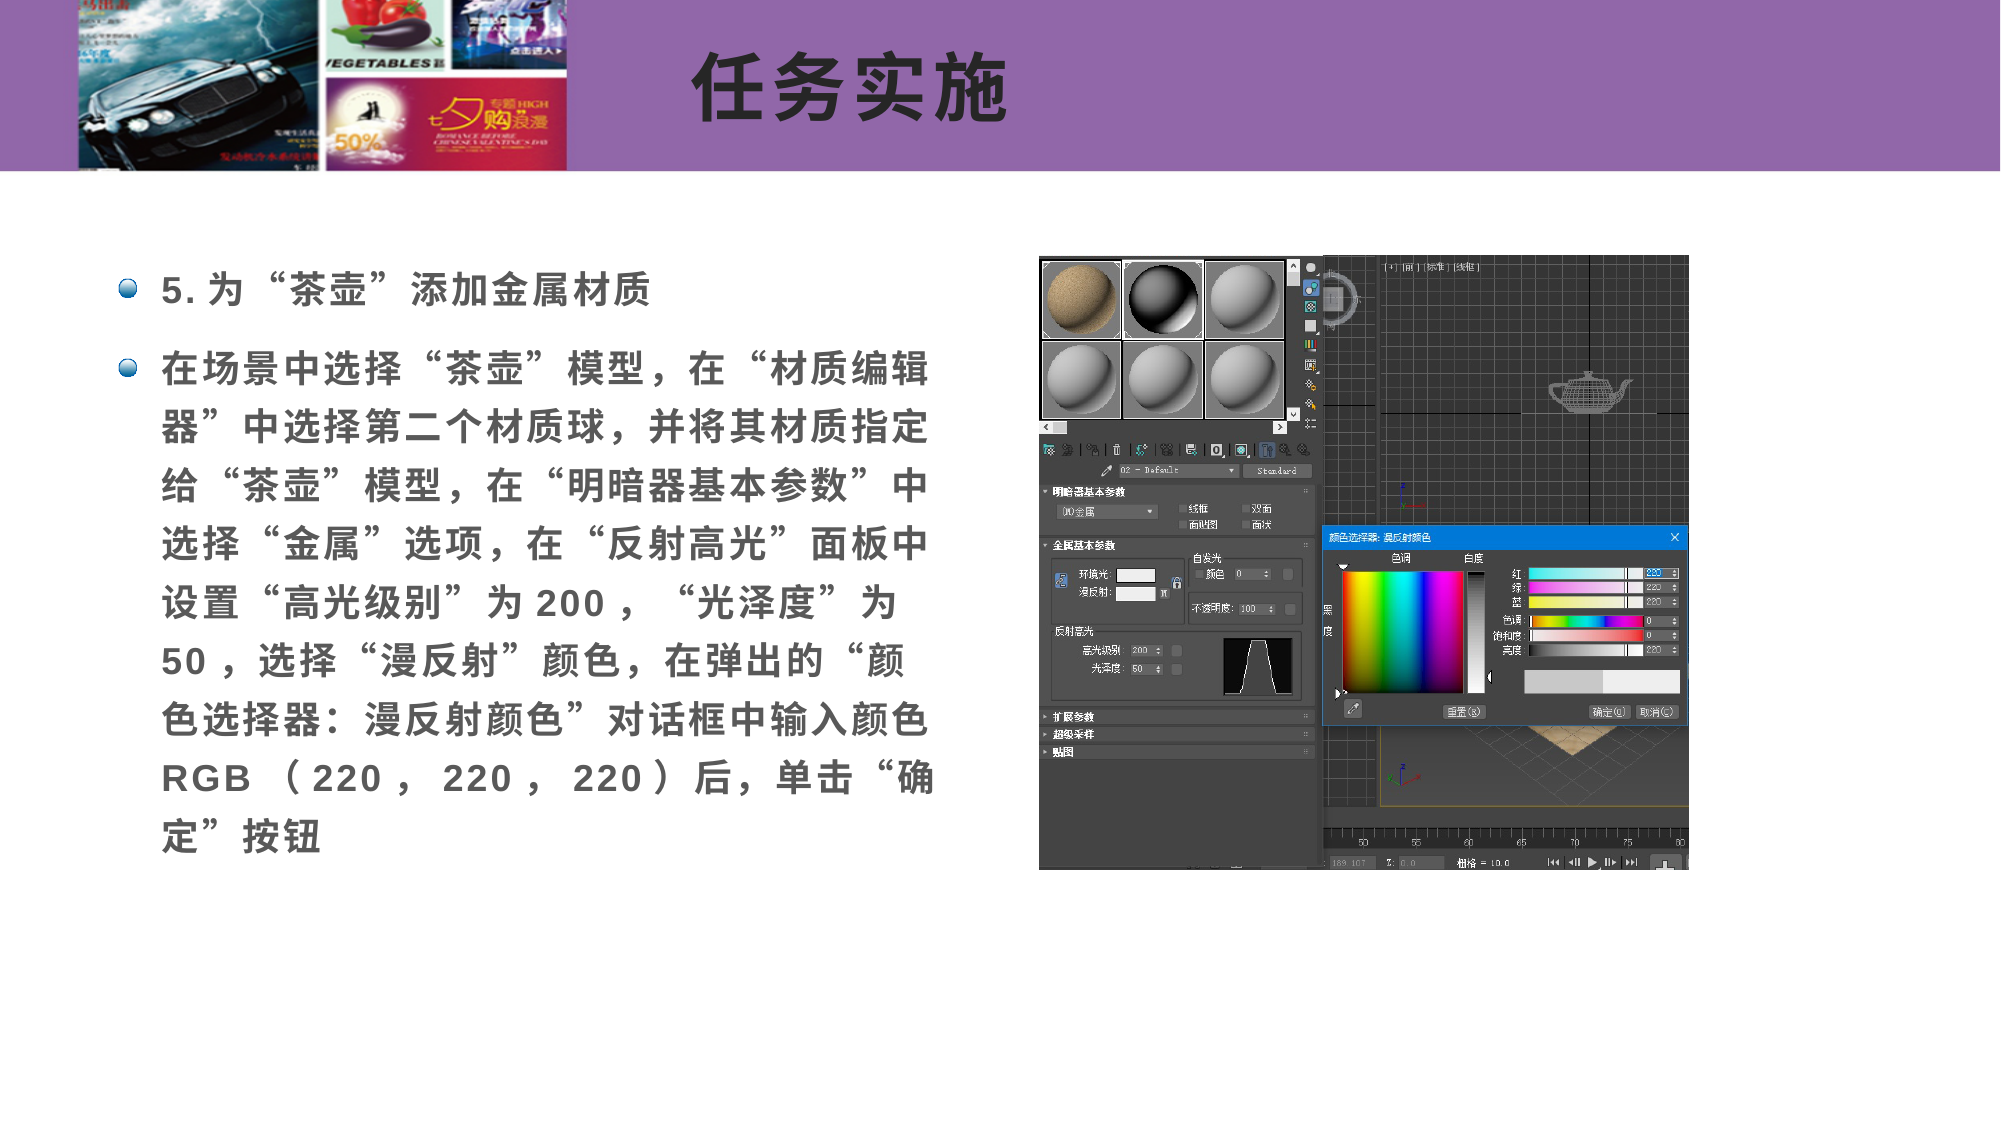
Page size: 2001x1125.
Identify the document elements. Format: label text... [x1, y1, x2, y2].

picture [0, 0, 2001, 1125]
title 任务实施 [675, 27, 2000, 143]
list 5.为“茶壶”添加金属材质 在场景中选择“茶壶”模型，在“材质编辑器”中选择第二个材质球，并将其材质指定给“茶壶”模型，在“明暗器基本参数”中选择“金属”选项，在“反射高光”面板中设置“高光级别”为200，“光泽度”为50，选择“漫反射”颜色，在弹出的“颜色选择器：漫反射颜色”对话框中输入颜色RGB（220，220，220）后，单击“确定”按钮 [99, 244, 964, 1026]
